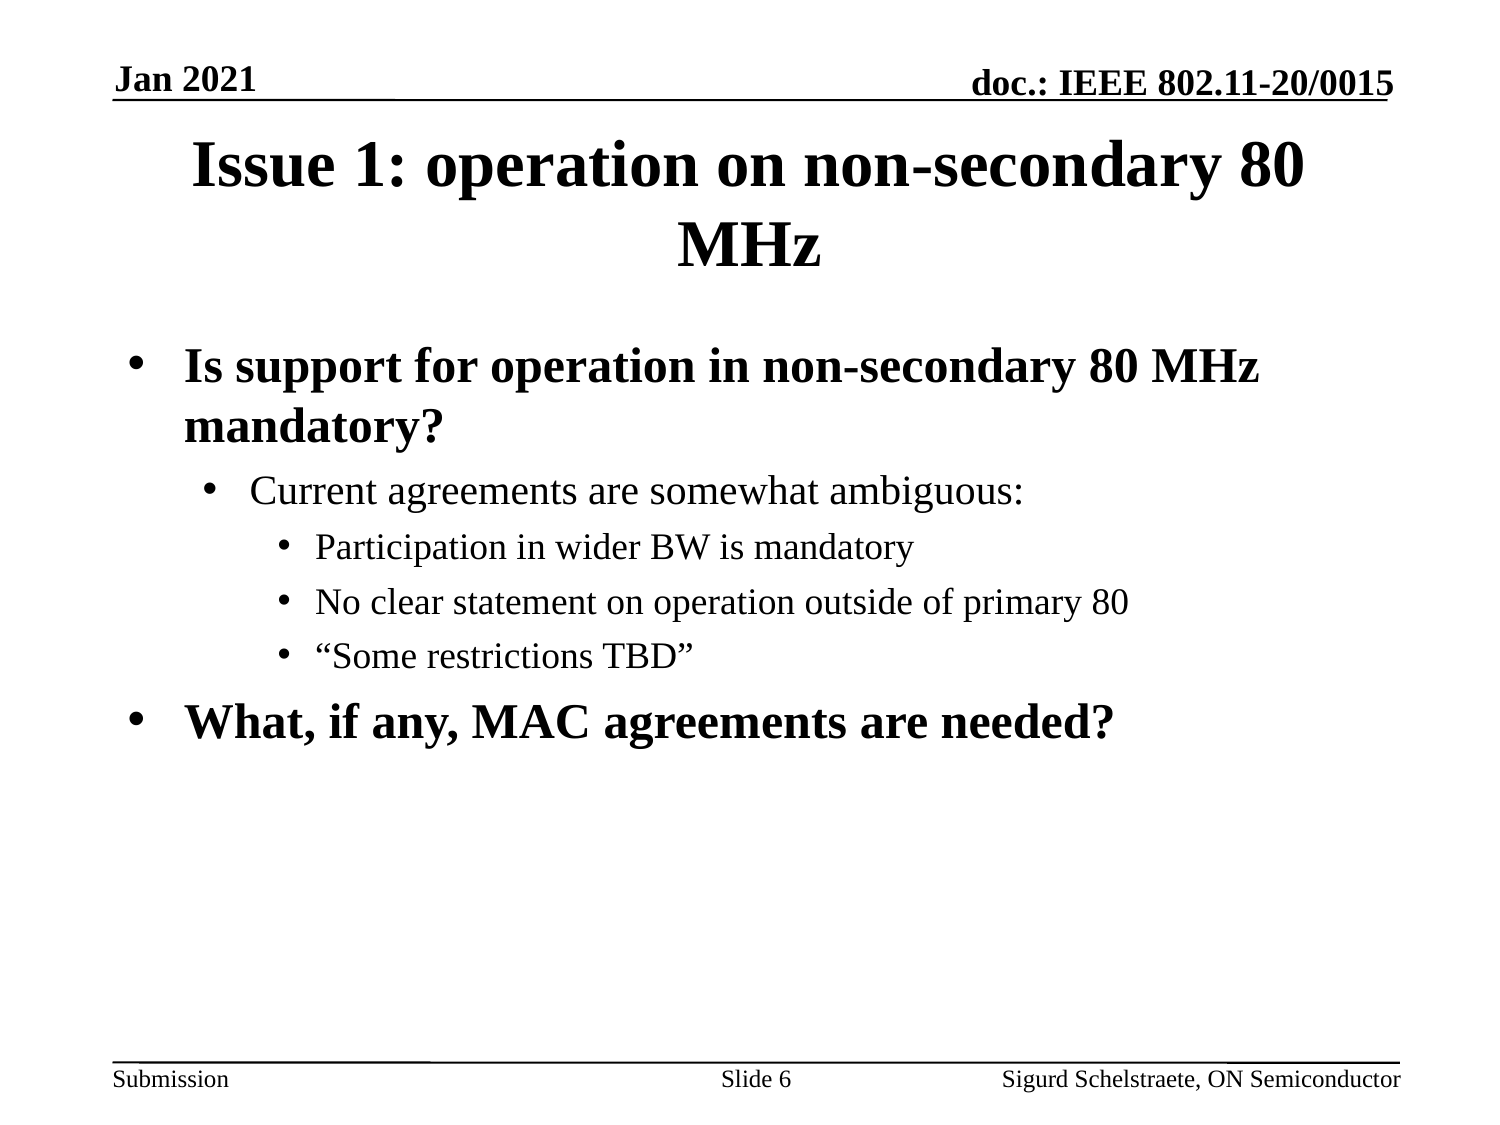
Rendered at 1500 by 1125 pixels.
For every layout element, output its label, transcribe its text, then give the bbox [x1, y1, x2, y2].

list Is support for operation in non-secondary 80 MHz mandatory? Current agreements are somewhat ambiguous: Participation in wider BW is mandatory No clear statement on operation outside of primary 80 “Some restrictions TBD” What, if any, MAC agreements are needed? [112, 324, 1388, 1000]
slide_number Slide 6 [712, 1061, 800, 1123]
title Issue 1: operation on non-secondary 80 MHz [112, 112, 1388, 288]
footer Sigurd Schelstraete, ON Semiconductor [902, 1061, 1402, 1093]
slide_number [114, 54, 423, 100]
